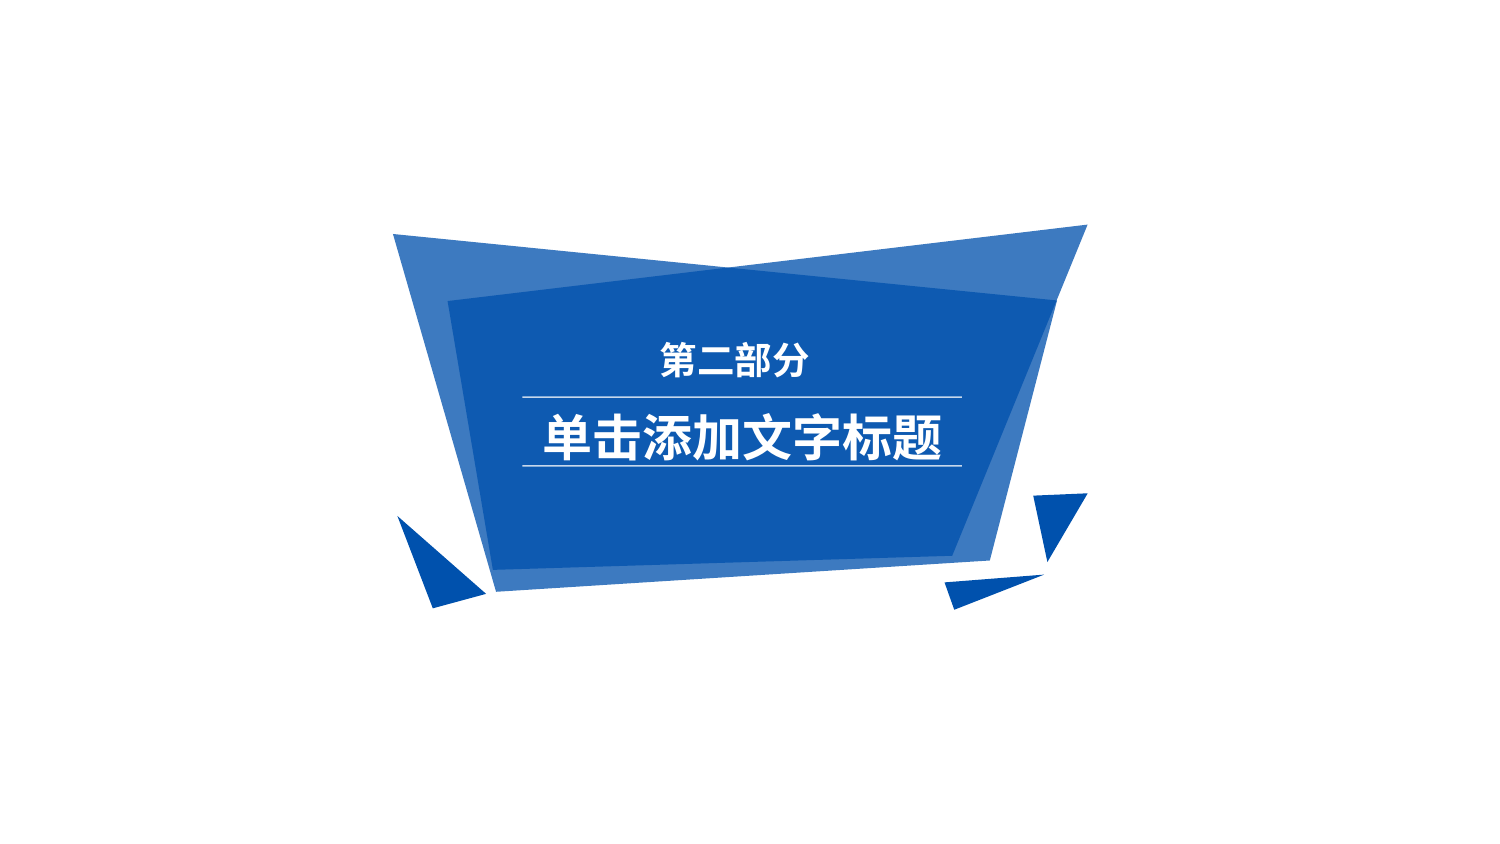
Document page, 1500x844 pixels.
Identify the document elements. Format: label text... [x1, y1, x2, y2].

text_box [397, 515, 487, 609]
text_box 第二部分 [656, 320, 828, 381]
text_box [944, 574, 1045, 610]
text_box [447, 224, 1088, 570]
text_box [392, 233, 1057, 592]
text_box [1033, 493, 1088, 563]
